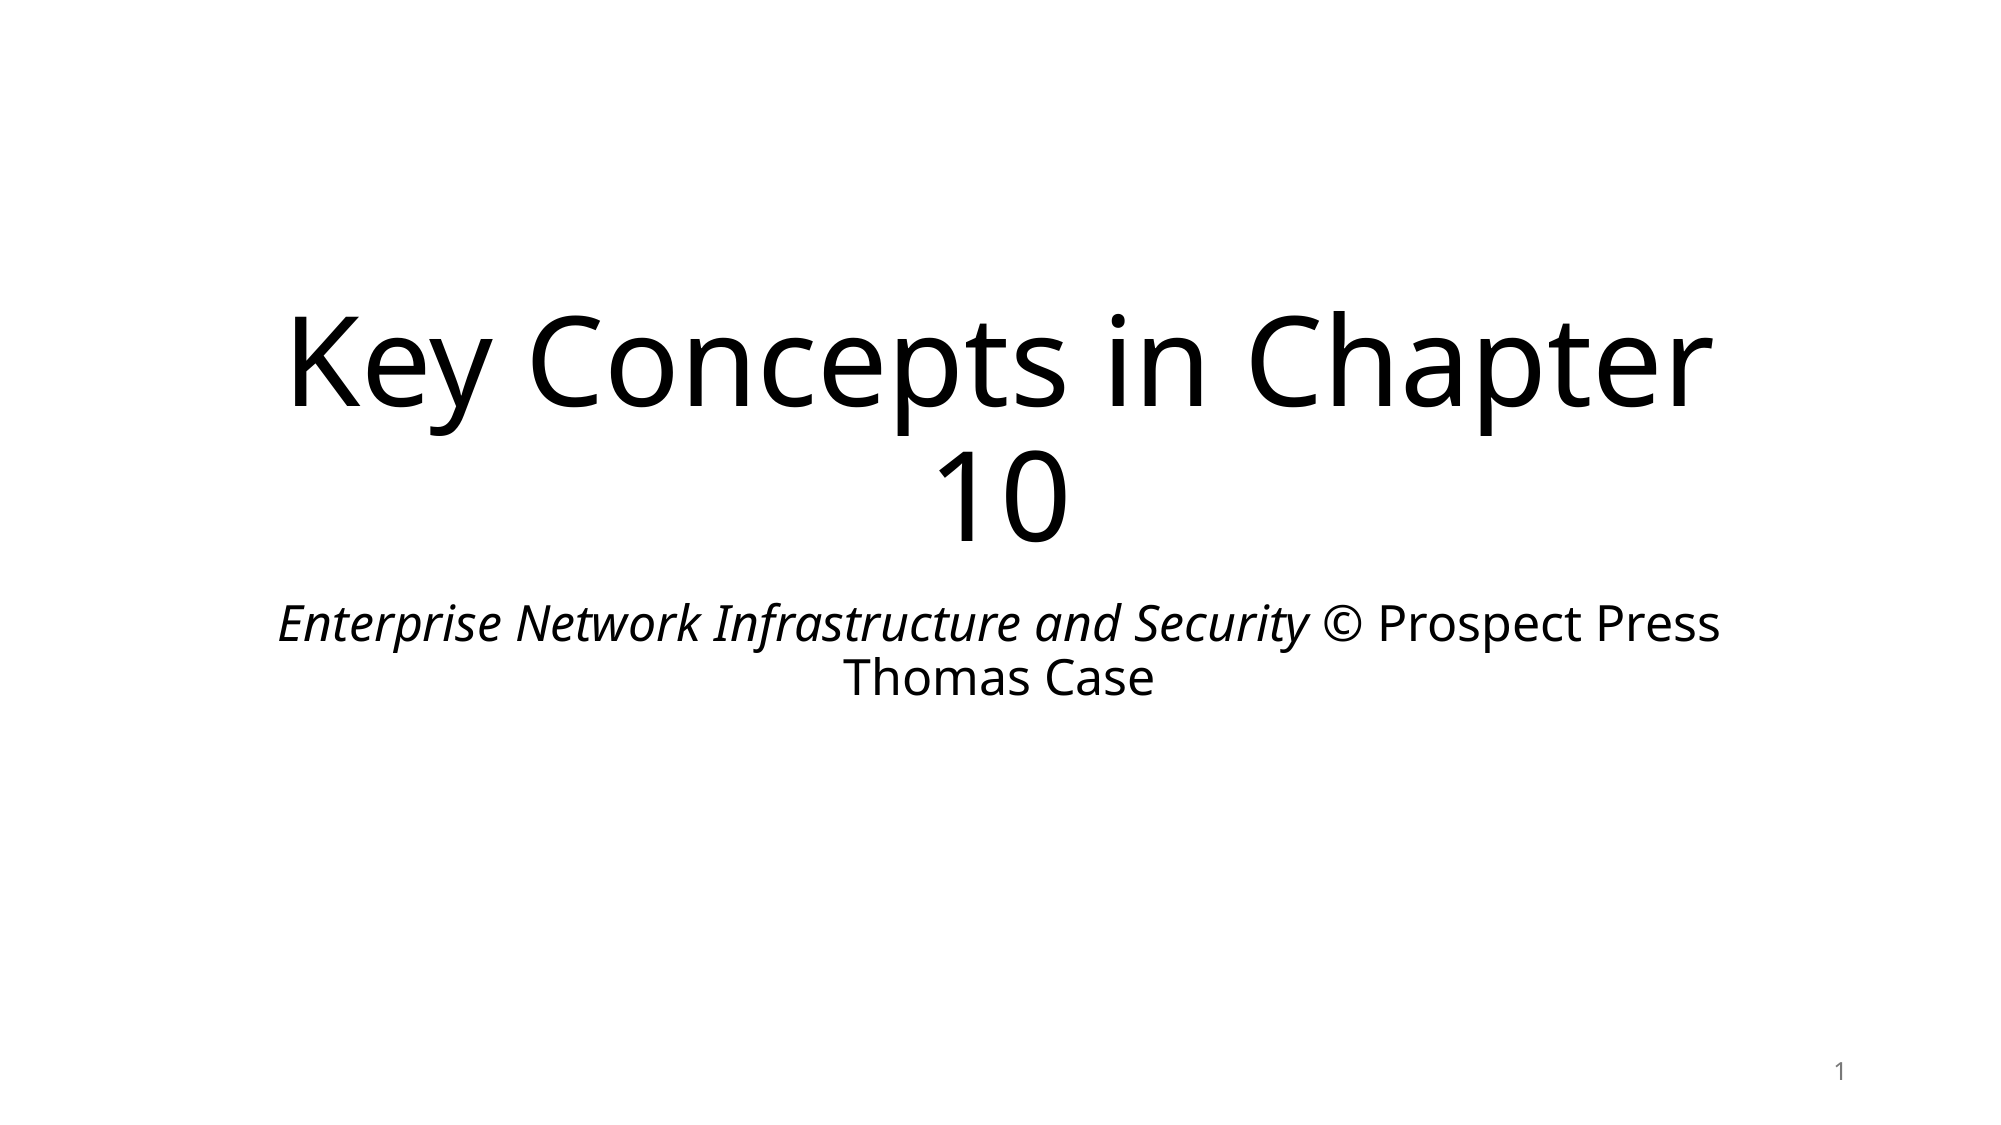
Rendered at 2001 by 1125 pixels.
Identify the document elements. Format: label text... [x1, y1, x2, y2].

title Key Concepts in Chapter 10 [249, 184, 1750, 576]
slide_number 1 [1412, 1042, 1863, 1103]
subtitle Enterprise Network Infrastructure and Security © Prospect Press Thomas Case [249, 590, 1750, 863]
